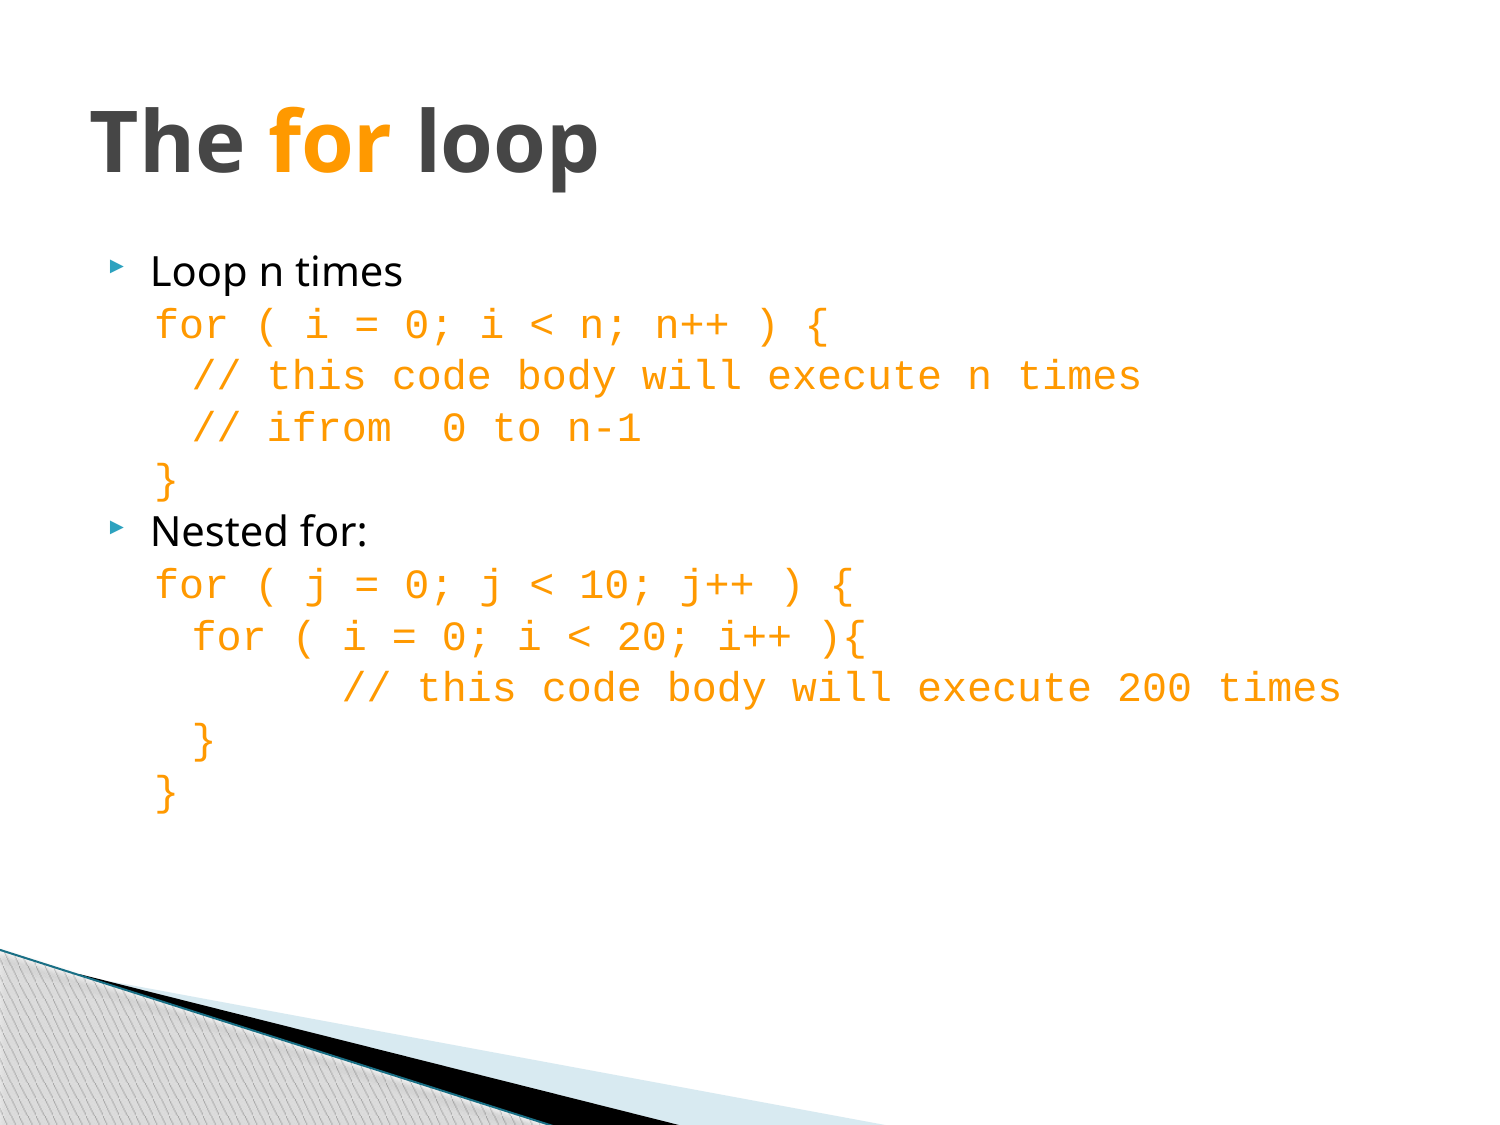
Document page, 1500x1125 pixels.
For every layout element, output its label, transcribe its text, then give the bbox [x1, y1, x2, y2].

title The for loop [75, 45, 1425, 233]
list Loop n times for ( i = 0; i < n; n++ ) { // this code body will execute n times // ifrom 0 to n-1 } Nested for: for ( j = 0; j < 10; j++ ) { for ( i = 0; i < 20; i++ ){ // this code body will execute 200 times } } [75, 243, 1425, 986]
